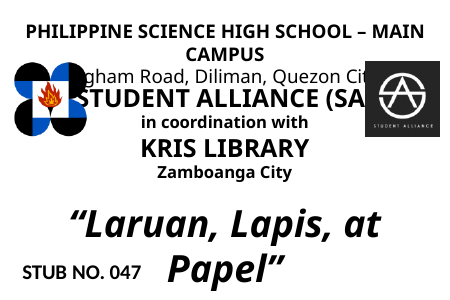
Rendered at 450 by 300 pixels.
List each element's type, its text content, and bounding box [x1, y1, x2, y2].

picture [12, 60, 88, 137]
text_box STUDENT ALLIANCE (SA) in coordination with KRIS LIBRARY Zamboanga City [0, 74, 450, 190]
text_box “Laruan, Lapis, at Papel” [0, 192, 450, 298]
text_box PHILIPPINE SCIENCE HIGH SCHOOL – MAIN CAMPUS Agham Road, Diliman, Quezon City [0, 12, 450, 74]
text_box STUB NO. 047 [7, 251, 213, 292]
picture [364, 60, 441, 137]
